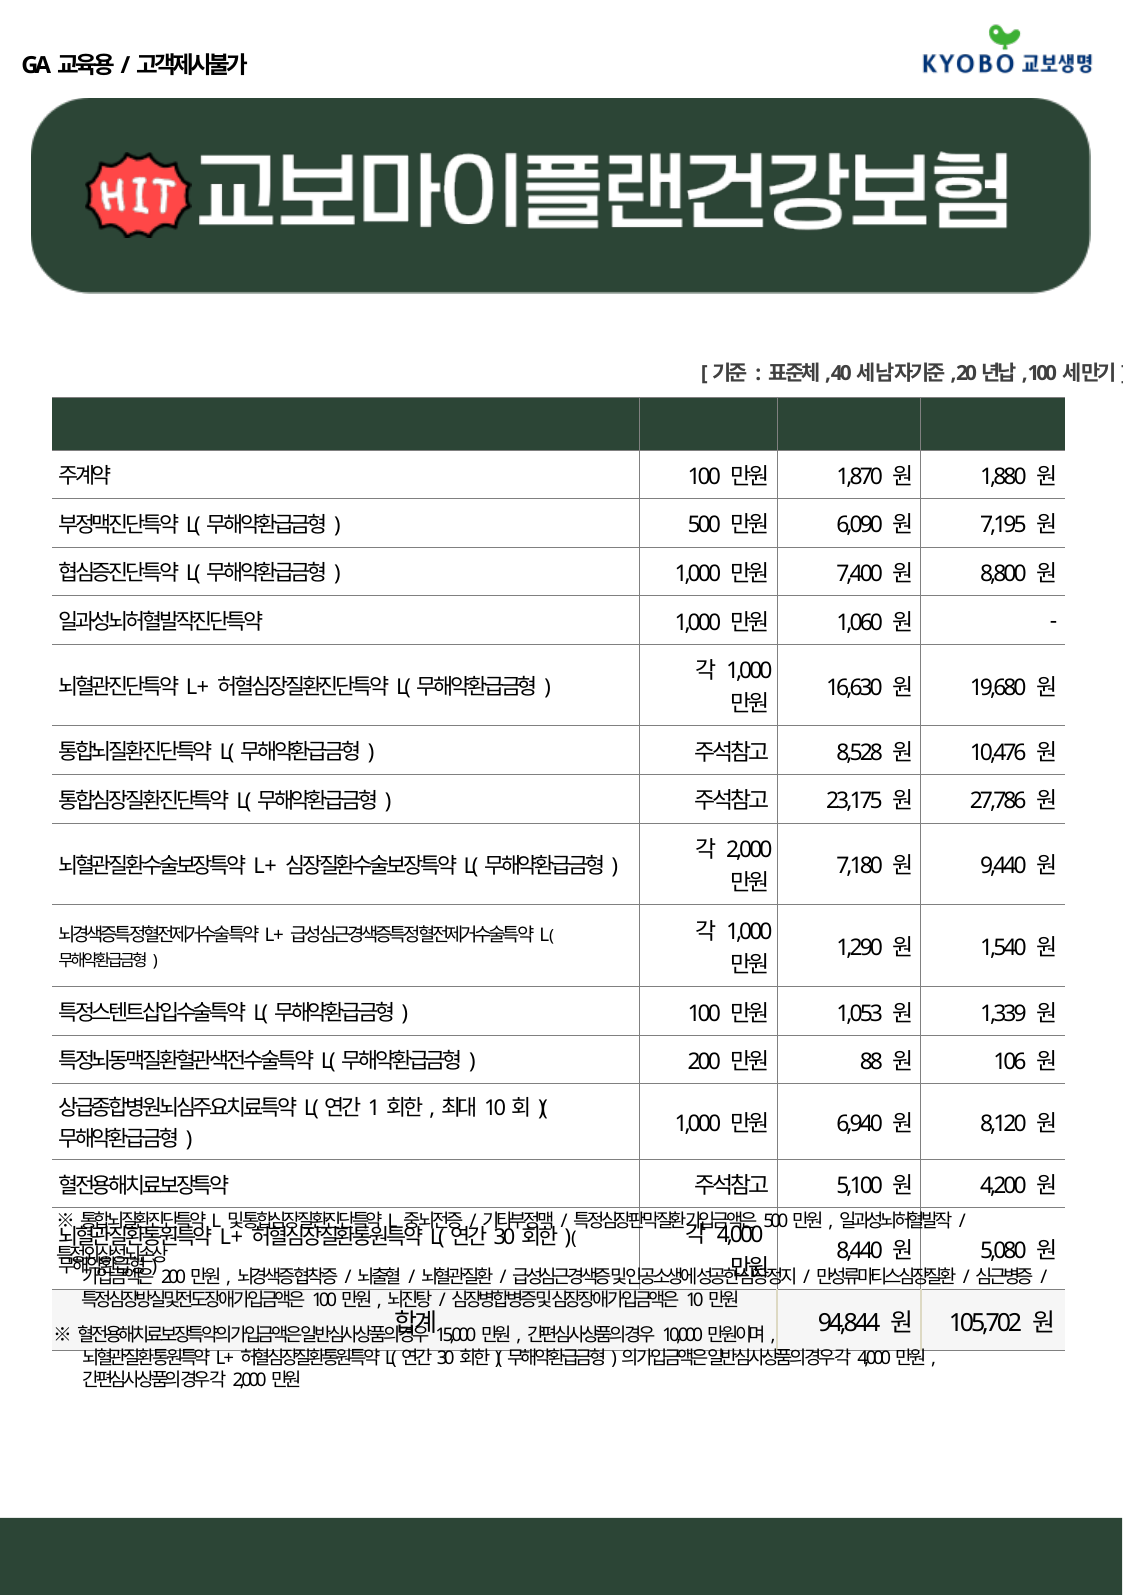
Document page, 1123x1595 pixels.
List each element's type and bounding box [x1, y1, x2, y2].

text_box [0, 0, 1123, 1595]
